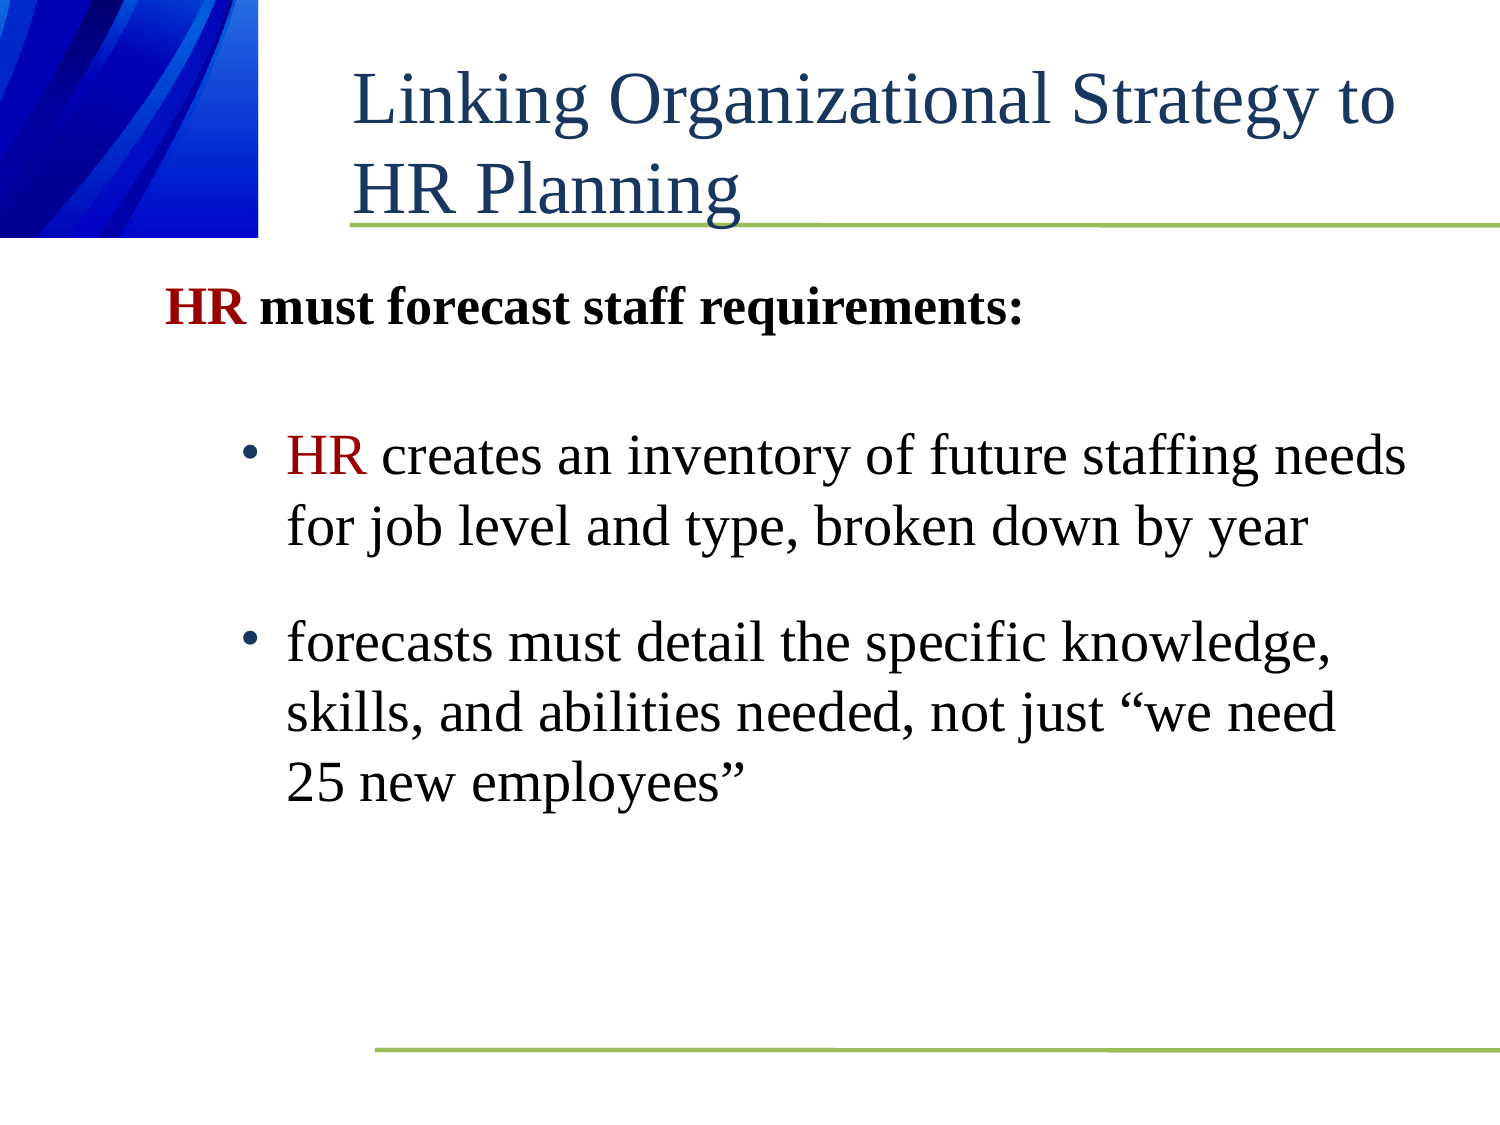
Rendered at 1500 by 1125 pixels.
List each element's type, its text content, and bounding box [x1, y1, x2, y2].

text_box HR must forecast staff requirements: HR creates an inventory of future staffing needs for job level and type, broken down by year forecasts must detail the specific knowledge, skills, and abilities needed, not just “we need 25 new employees” [149, 262, 1425, 988]
title Linking Organizational Strategy to HR Planning [337, 45, 1425, 233]
picture [0, 0, 259, 238]
slide_number [1074, 1042, 1425, 1103]
